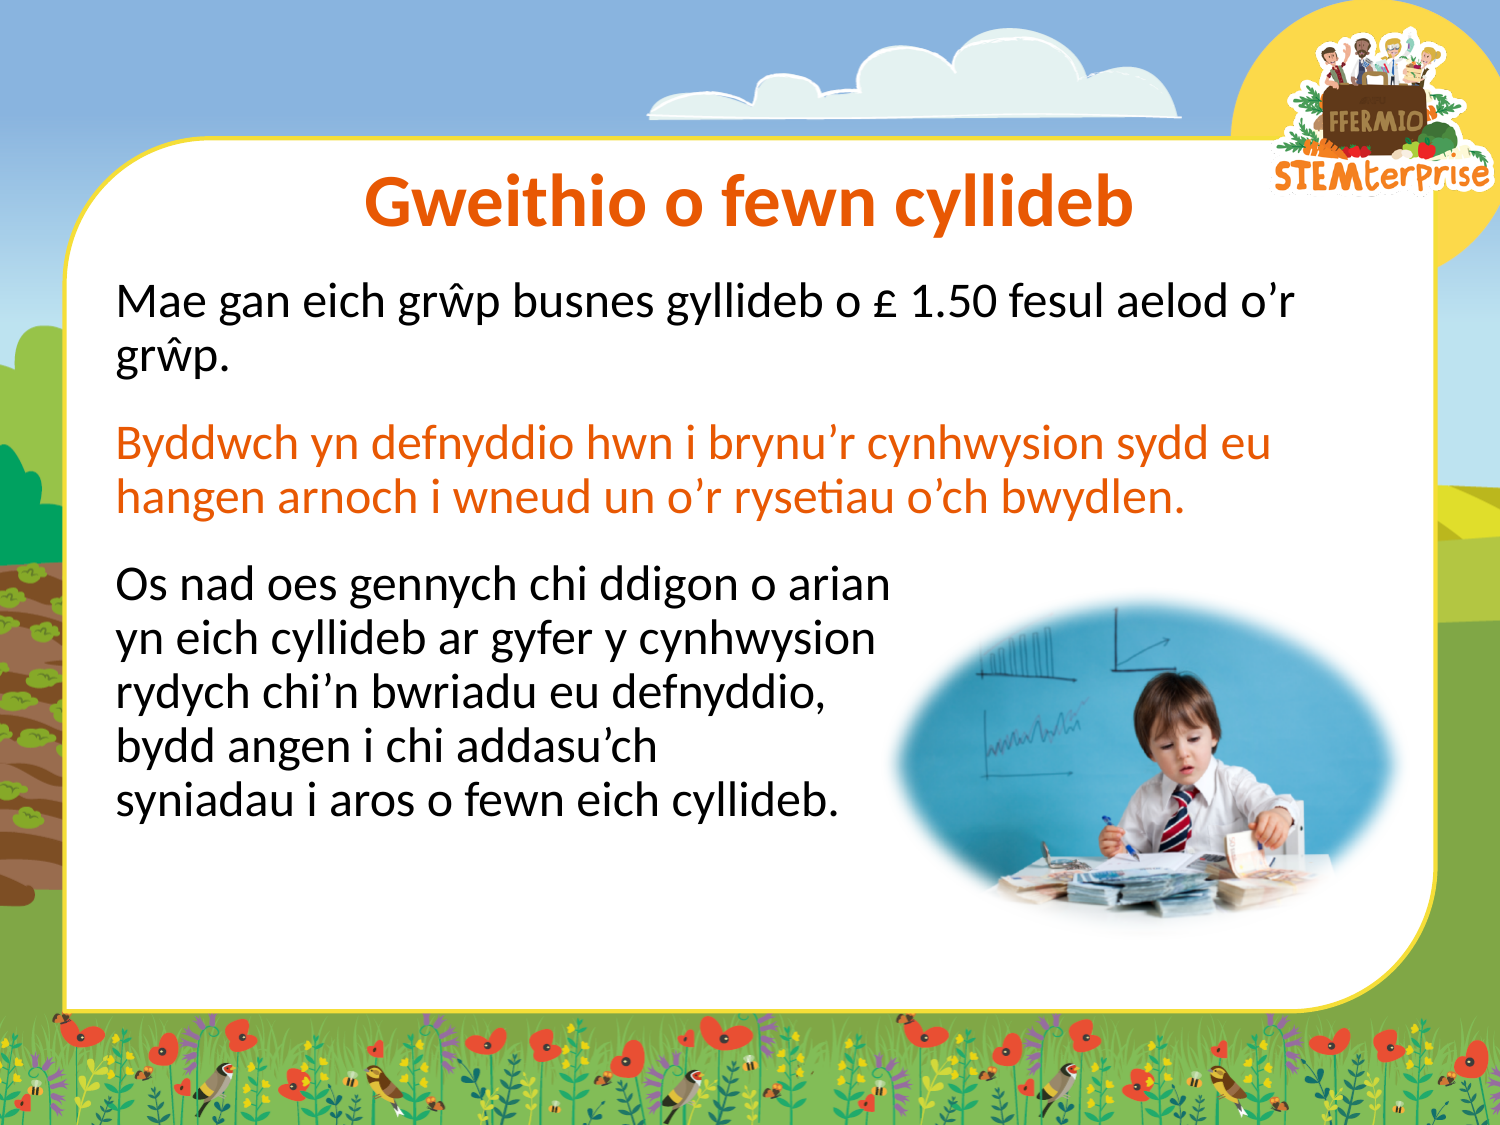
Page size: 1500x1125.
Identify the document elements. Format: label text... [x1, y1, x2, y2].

picture [0, 0, 1500, 1125]
title Gweithio o fewn cyllideb [218, 137, 1282, 256]
list Mae gan eich grŵp busnes gyllideb o £ 1.50 fesul aelod o’r grŵp. Byddwch yn defnyddio hwn i brynu’r cynhwysion sydd eu hangen arnoch i wneud un o’r rysetiau o’ch bwydlen. Os nad oes gennych chi ddigon o arian yn eich cyllideb ar gyfer y cynhwysion rydych chi’n bwriadu eu defnyddio, bydd angen i chi addasu’ch syniadau i aros o fewn eich cyllideb. [100, 267, 1400, 965]
